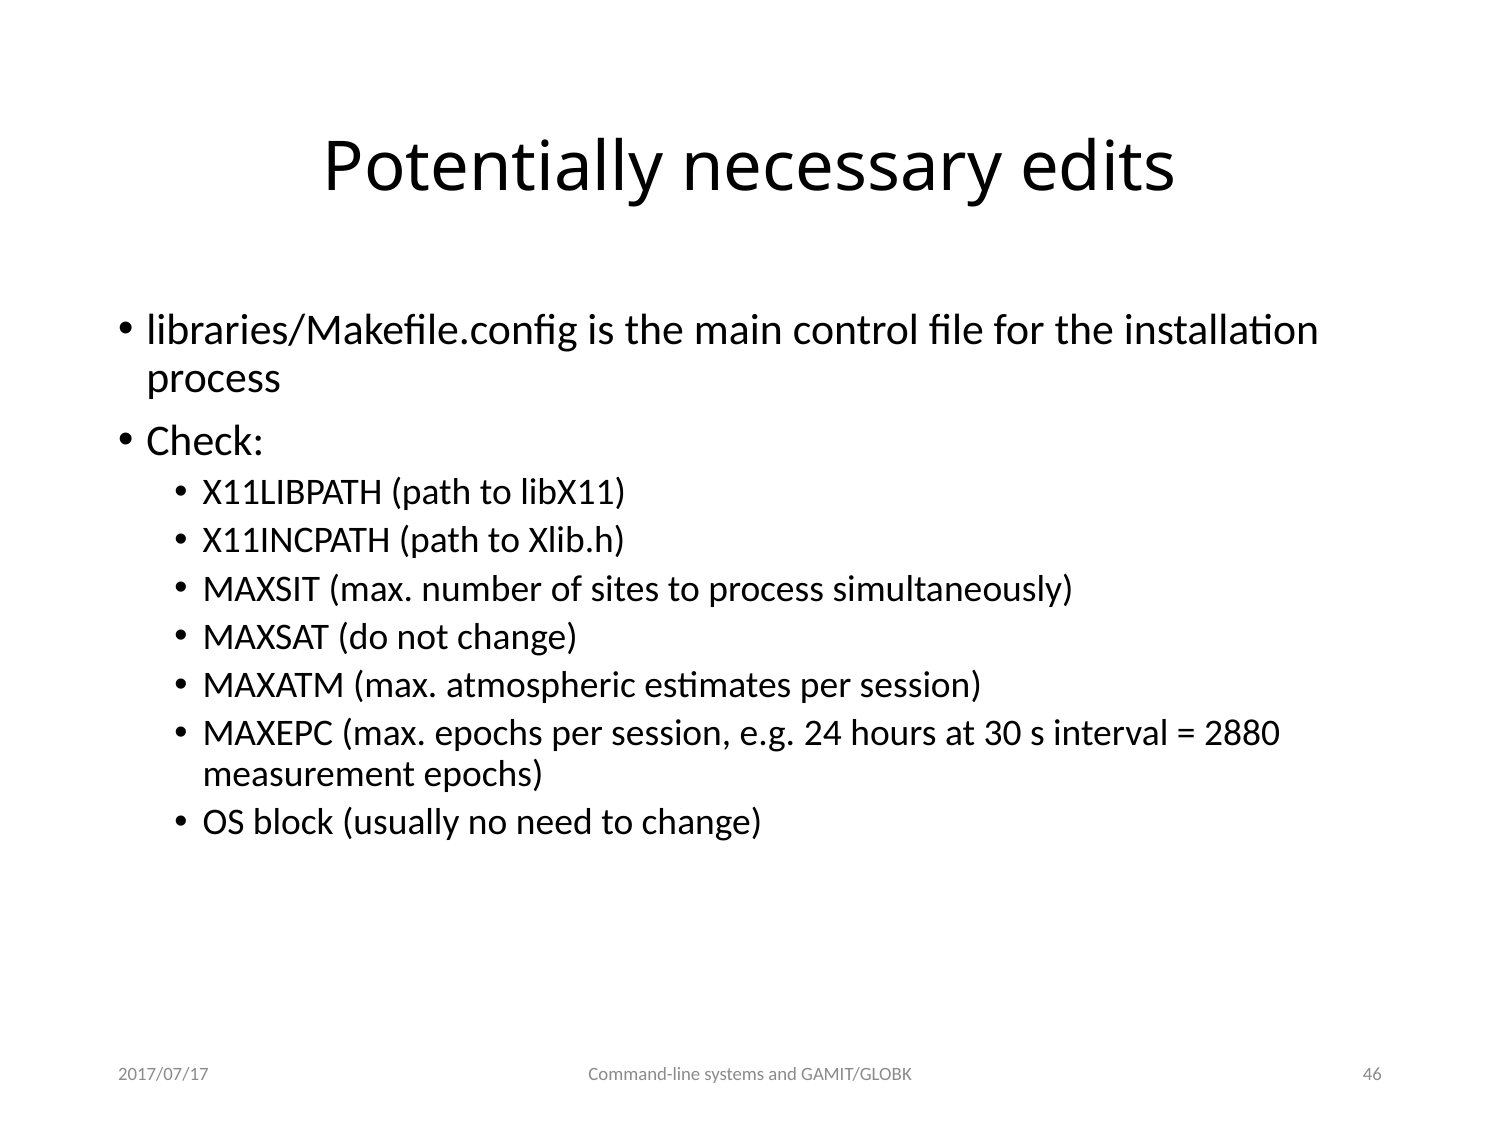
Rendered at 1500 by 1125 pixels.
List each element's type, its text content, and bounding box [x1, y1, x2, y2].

footer Command-line systems and GAMIT/GLOBK [496, 1042, 1004, 1103]
title Potentially necessary edits [103, 59, 1397, 278]
slide_number 45 [1059, 1042, 1397, 1103]
list libraries/Makefile.config is the main control file for the installation process Check: X11LIBPATH (path to libX11) X11INCPATH (path to Xlib.h) MAXSIT (max. number of sites to process simultaneously) MAXSAT (do not change) MAXATM (max. atmospheric estimates per session) MAXEPC (max. epochs per session, e.g. 24 hours at 30 s interval = 2880 measurement epochs) OS block (usually no need to change) [103, 299, 1397, 1014]
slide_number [103, 1042, 441, 1103]
